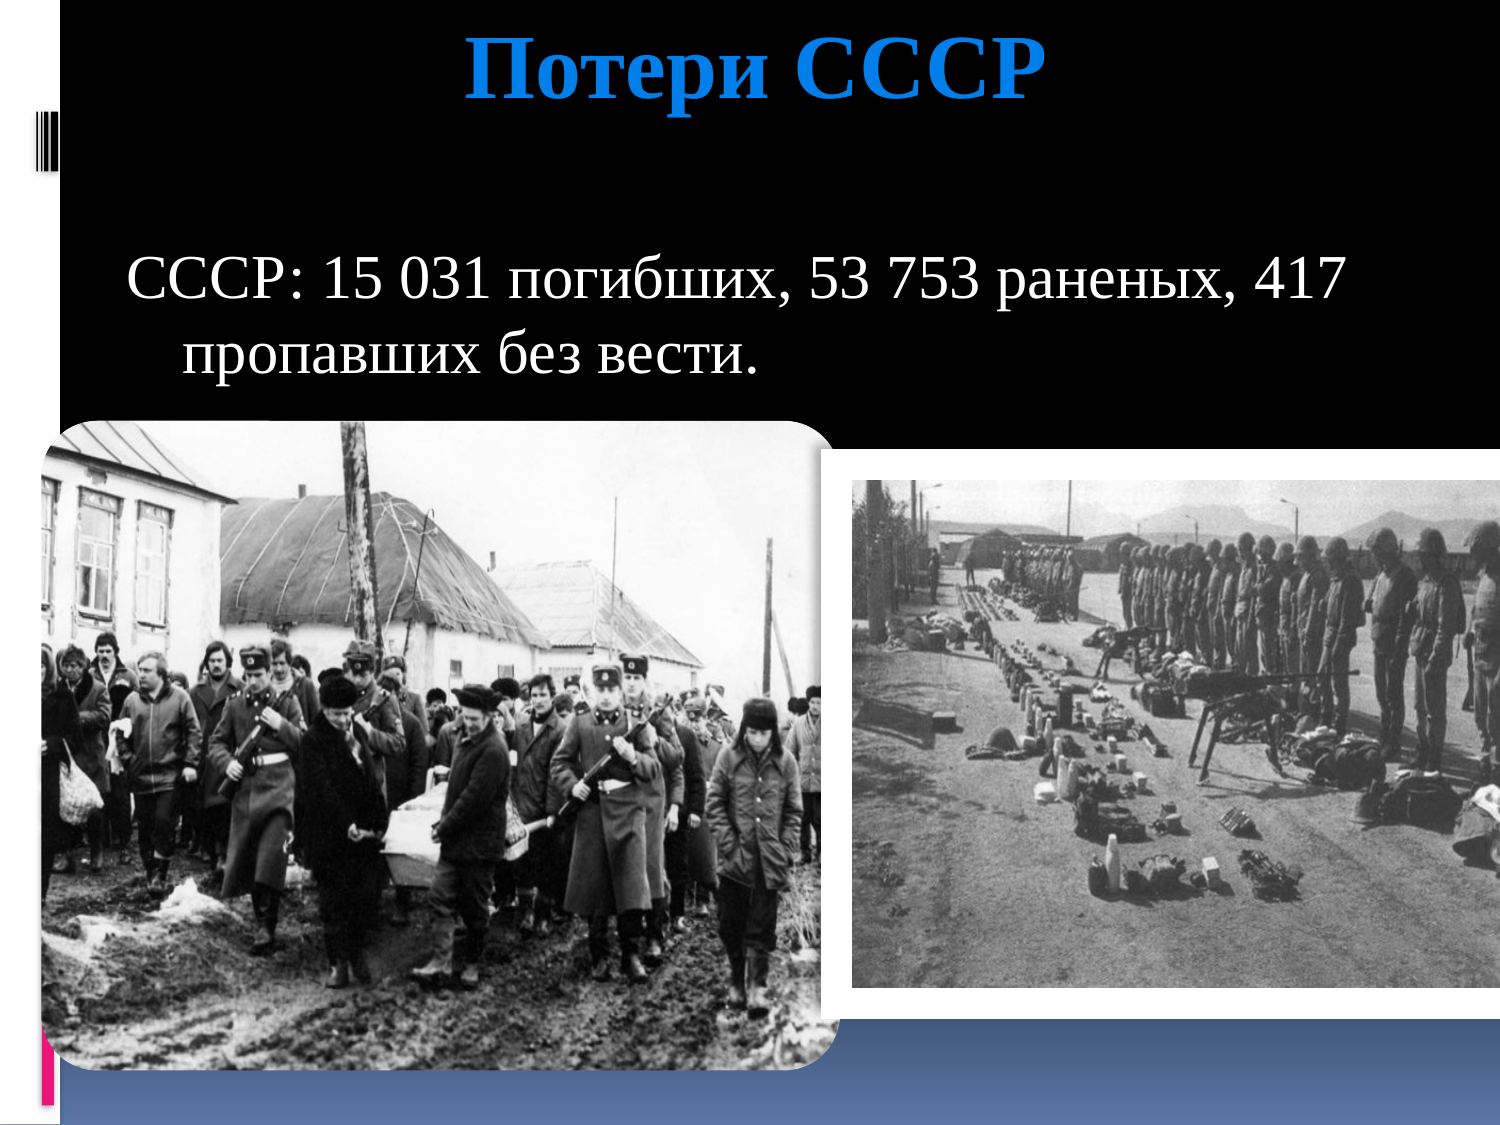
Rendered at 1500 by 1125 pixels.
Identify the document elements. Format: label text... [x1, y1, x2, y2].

list Потери СССР СССР: 15 031 погибших, 53 753 раненых, 417 пропавших без вести. [100, 0, 1402, 438]
picture [40, 420, 841, 1071]
list Потери СССР СССР: 15 031 погибших, 53 753 раненых, 417 пропавших без вести. [846, 1019, 1402, 1028]
picture [851, 479, 1500, 989]
